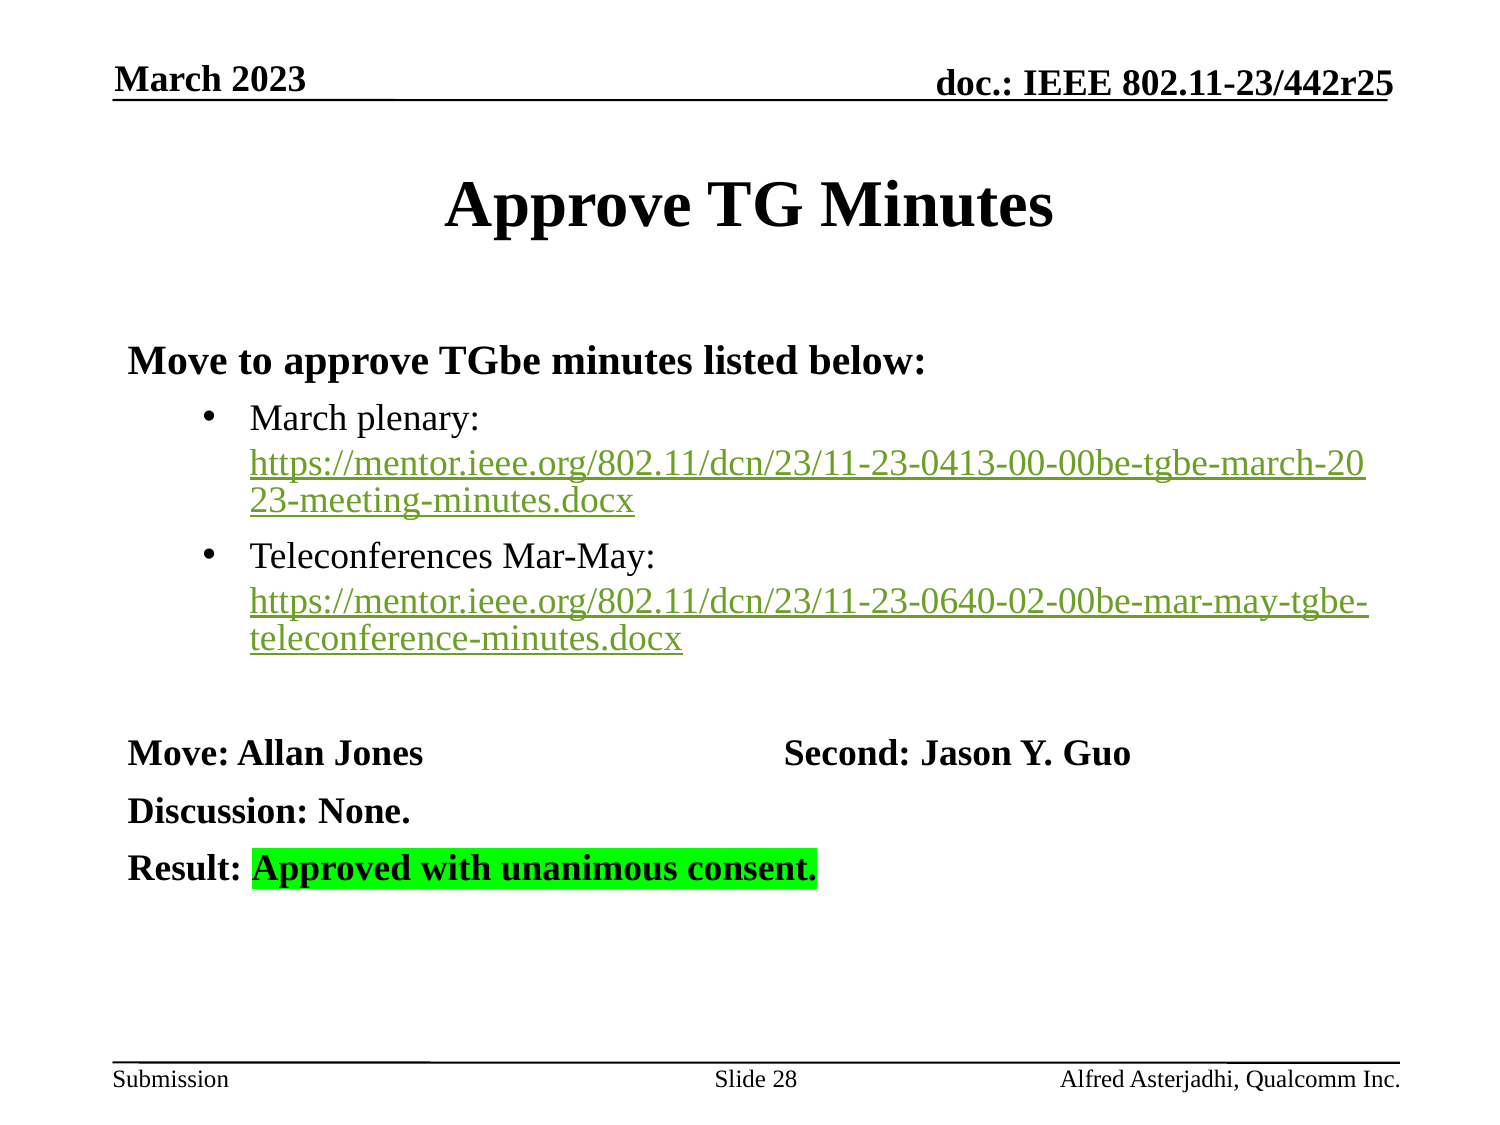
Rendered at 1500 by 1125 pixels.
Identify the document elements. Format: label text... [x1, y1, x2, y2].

slide_number Slide 28 [712, 1061, 800, 1123]
footer Alfred Asterjadhi, Qualcomm Inc. [878, 1061, 1402, 1093]
title Approve TG Minutes [112, 112, 1388, 288]
list Move to approve TGbe minutes listed below: March plenary: https://mentor.ieee.org/802.11/dcn/23/11-23-0413-00-00be-tgbe-march-2023-meeting-minutes.docx Teleconferences Mar-May: https://mentor.ieee.org/802.11/dcn/23/11-23-0640-02-00be-mar-may-tgbe-teleconference-minutes.docx Move: Allan Jones Second: Jason Y. Guo Discussion: None. Result: Approved with unanimous consent. [112, 324, 1388, 1051]
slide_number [114, 54, 423, 100]
